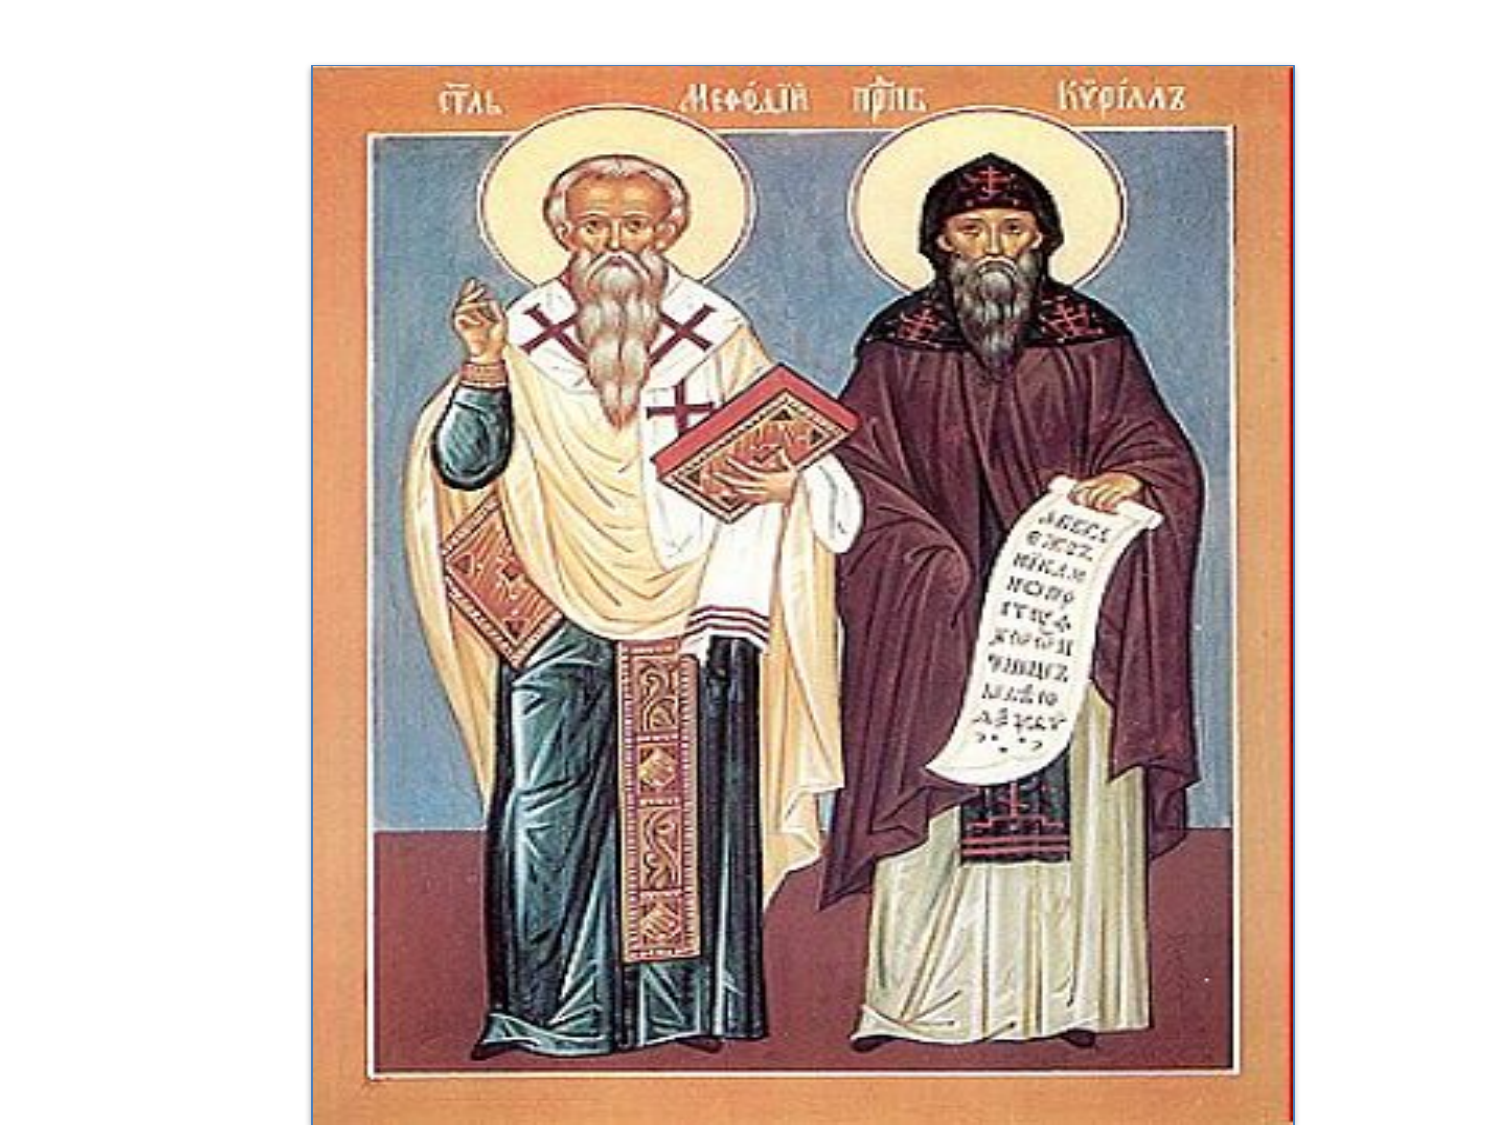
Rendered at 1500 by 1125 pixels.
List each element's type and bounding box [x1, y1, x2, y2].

picture [312, 66, 1294, 1125]
